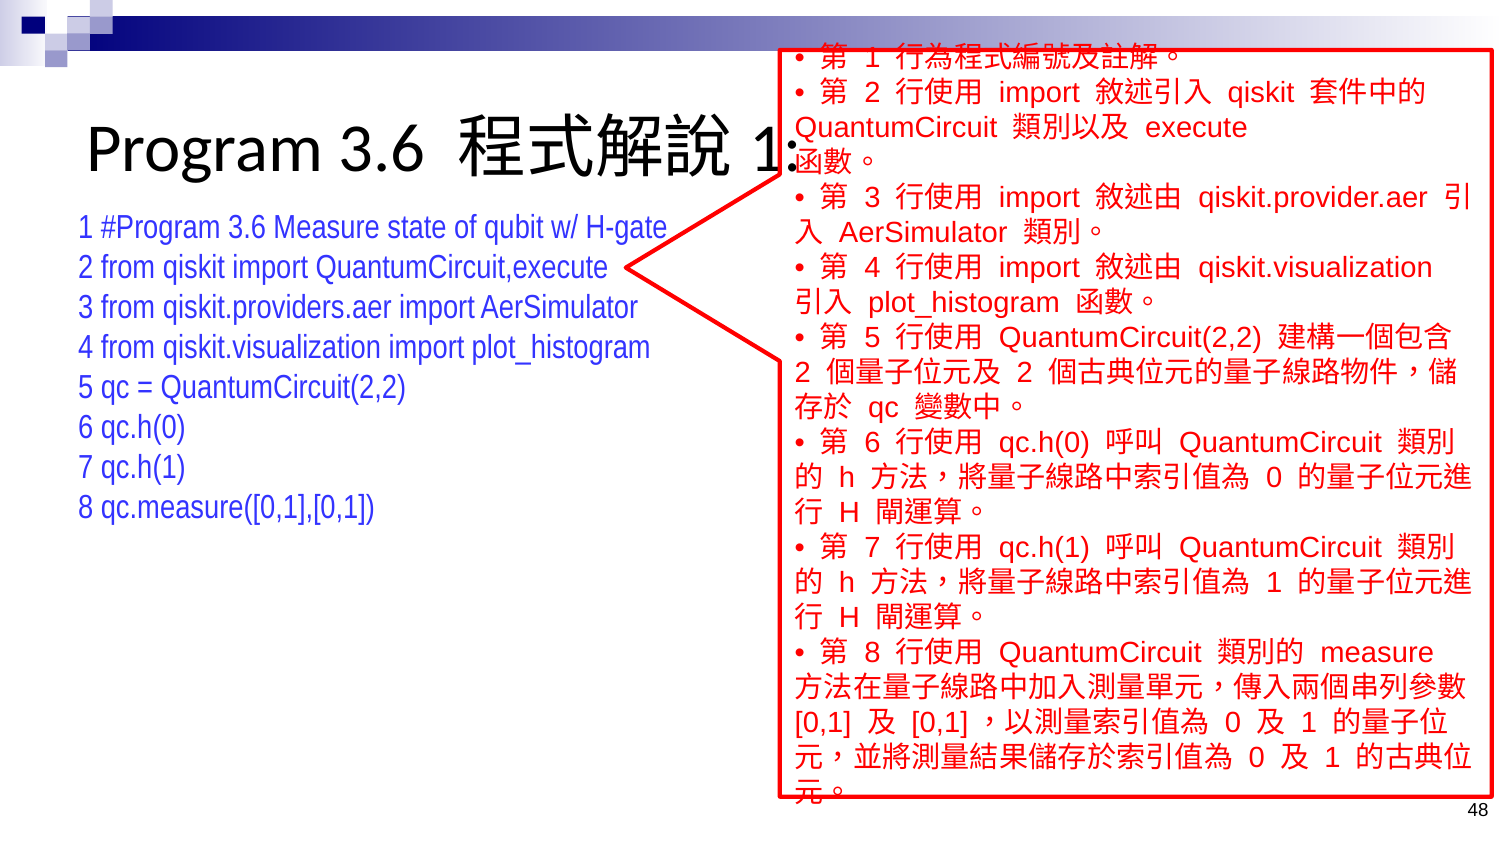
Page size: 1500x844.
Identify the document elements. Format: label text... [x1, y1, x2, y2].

text_box • 第 1 行為程式編號及註解。 • 第 2 行使用 import 敘述引入 qiskit 套件中的 QuantumCircuit 類別以及 execute 函數。 • 第 3 行使用 import 敘述由 qiskit.provider.aer 引入 AerSimulator 類別。 • 第 4 行使用 import 敘述由 qiskit.visualization 引入 plot_histogram 函數。 • 第 5 行使用 QuantumCircuit(2,2) 建構一個包含 2 個量子位元及 2 個古典位元的量子線路物件，儲存於 qc 變數中。 • 第 6 行使用 qc.h(0) 呼叫 QuantumCircuit 類別的 h 方法，將量子線路中索引值為 0 的量子位元進行 H 閘運算。 • 第 7 行使用 qc.h(1) 呼叫 QuantumCircuit 類別的 h 方法，將量子線路中索引值為 1 的量子位元進行 H 閘運算。 • 第 8 行使用 QuantumCircuit 類別的 measure 方法在量子線路中加入測量單元，傳入兩個串列參數 [0,1] 及 [0,1]，以測量索引值為 0 及 1 的量子位元，並將測量結果儲存於索引值為 0 及 1 的古典位元。 [623, 47, 1494, 799]
title Program 3.6 程式解說1: [75, 59, 777, 197]
slide_number 48 [1149, 796, 1500, 827]
text_box 1 #Program 3.6 Measure state of qubit w/ H-gate 2 from qiskit import QuantumCircuit,execute 3 from qiskit.providers.aer import AerSimulator 4 from qiskit.visualization import plot_histogram 5 qc = QuantumCircuit(2,2) 6 qc.h(0) 7 qc.h(1) 8 qc.measure([0,1],[0,1]) [55, 197, 777, 533]
